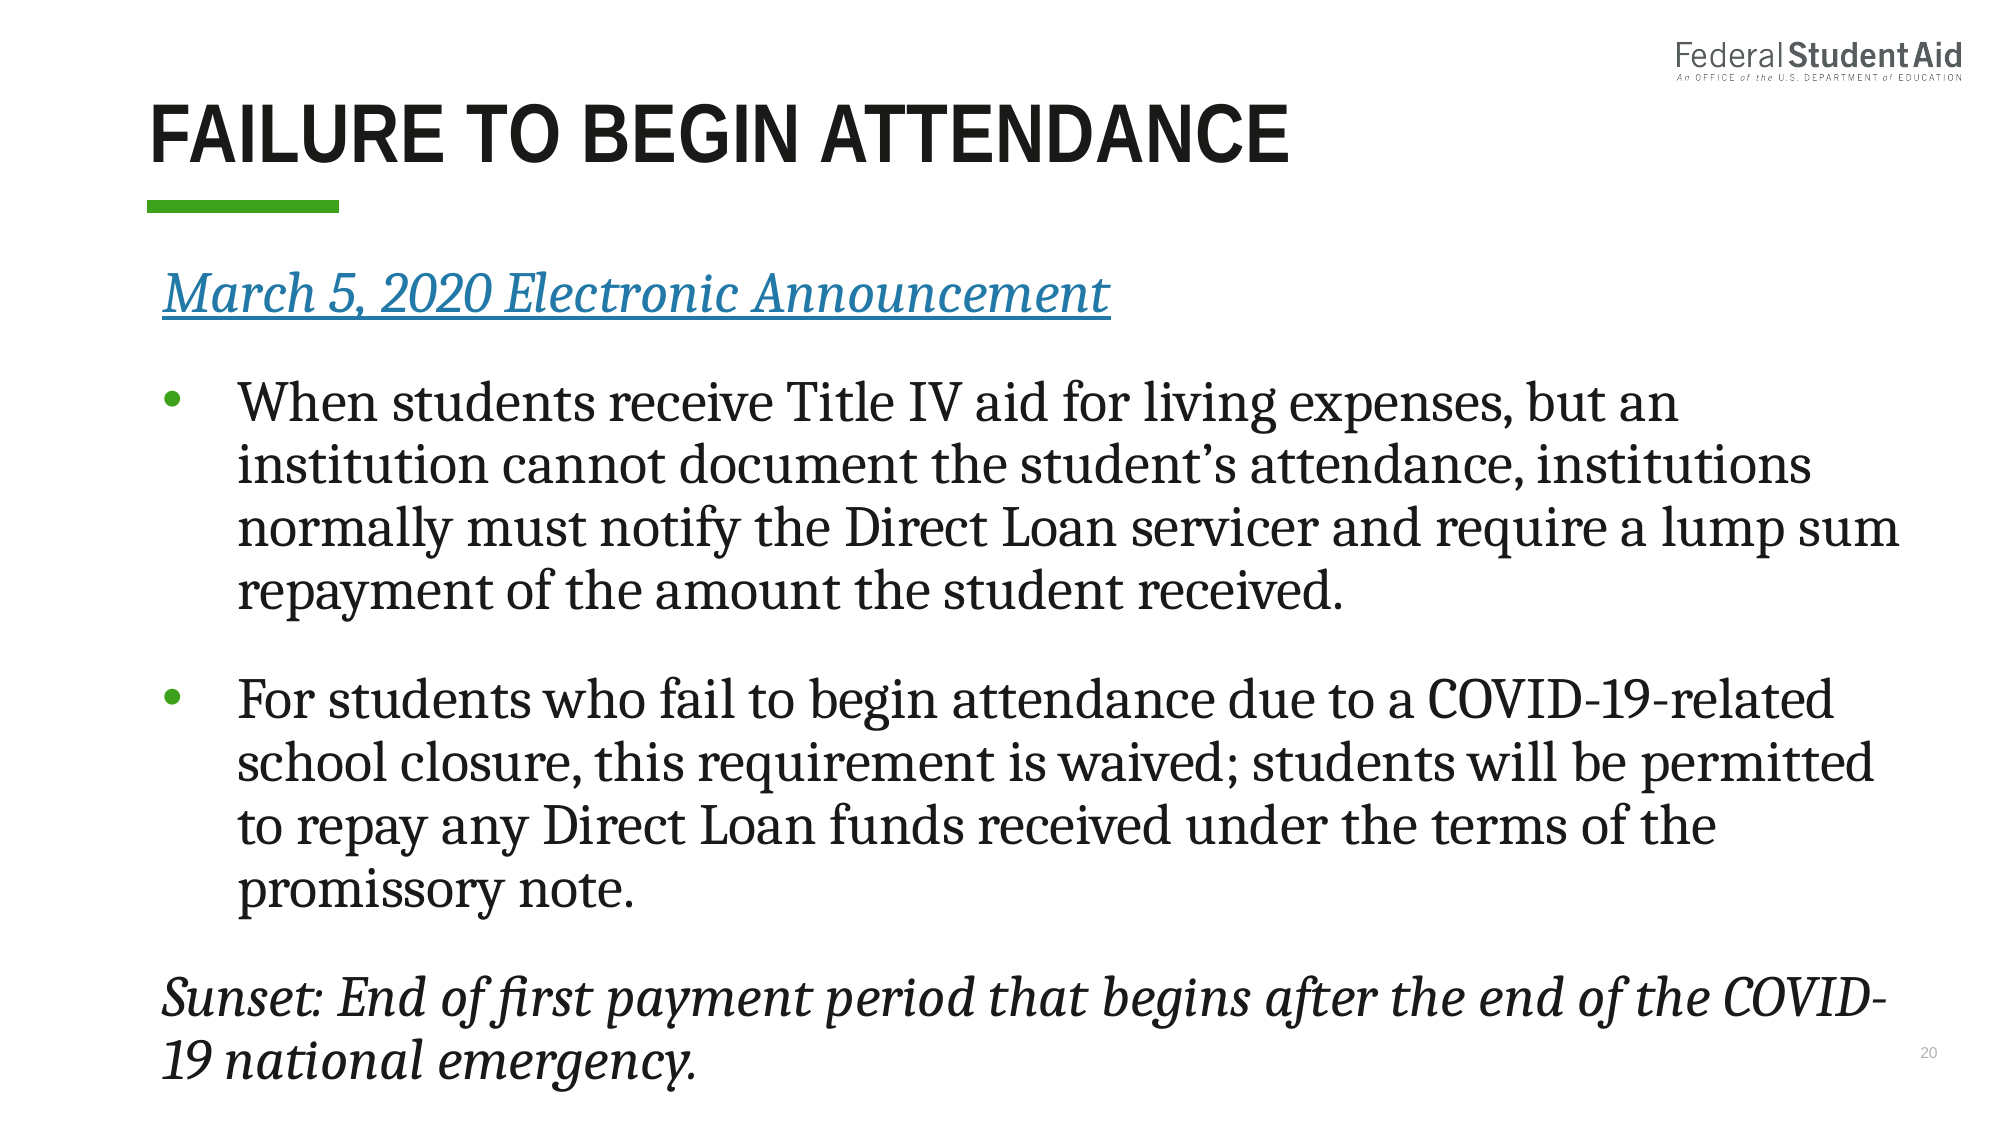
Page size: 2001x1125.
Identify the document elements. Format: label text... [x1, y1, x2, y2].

picture [1651, 16, 1986, 106]
title Failure to begin attendance [149, 57, 1606, 189]
list March 5, 2020 Electronic Announcement When students receive Title IV aid for living expenses, but an institution cannot document the student’s attendance, institutions normally must notify the Direct Loan servicer and require a lump sum repayment of the amount the student received. For students who fail to begin attendance due to a COVID-19-related school closure, this requirement is waived; students will be permitted to repay any Direct Loan funds received under the terms of the promissory note. Sunset: End of first payment period that begins after the end of the COVID-19 national emergency. [147, 254, 1921, 1043]
slide_number 20 [1920, 1042, 1986, 1094]
